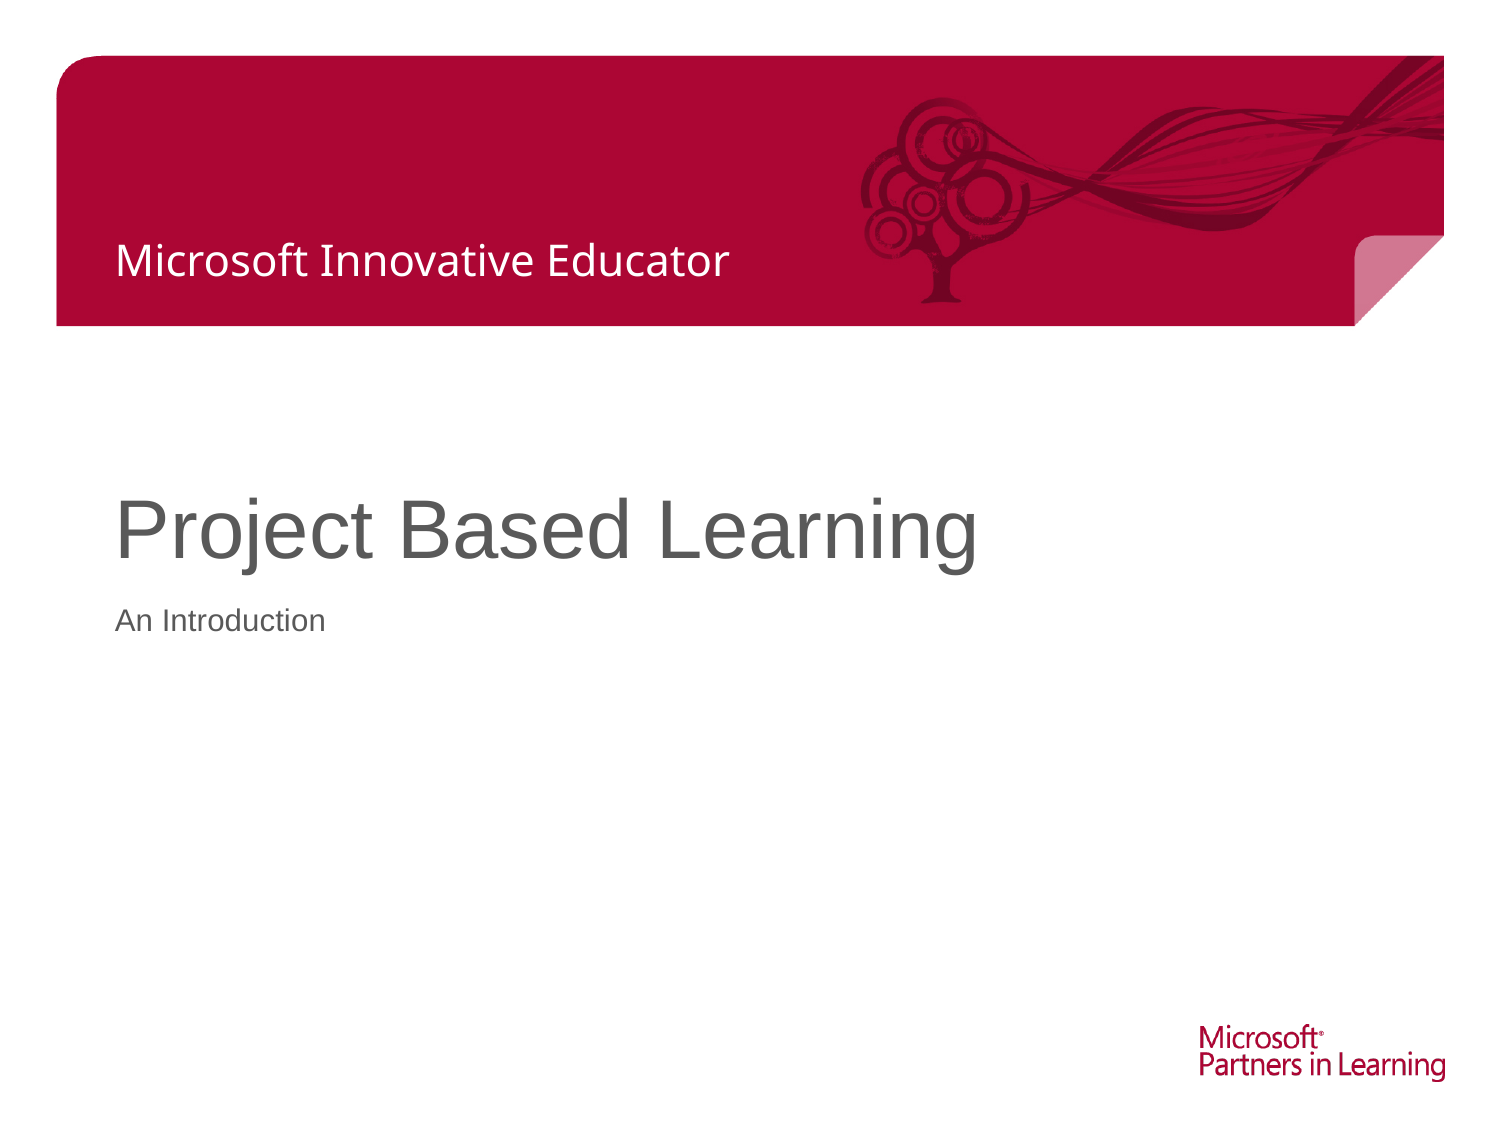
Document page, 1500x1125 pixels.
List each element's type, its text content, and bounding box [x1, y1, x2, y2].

picture [1200, 1024, 1445, 1082]
picture [0, 0, 1500, 372]
title Project Based Learning [99, 462, 1401, 588]
subtitle An Introduction [99, 587, 1151, 651]
